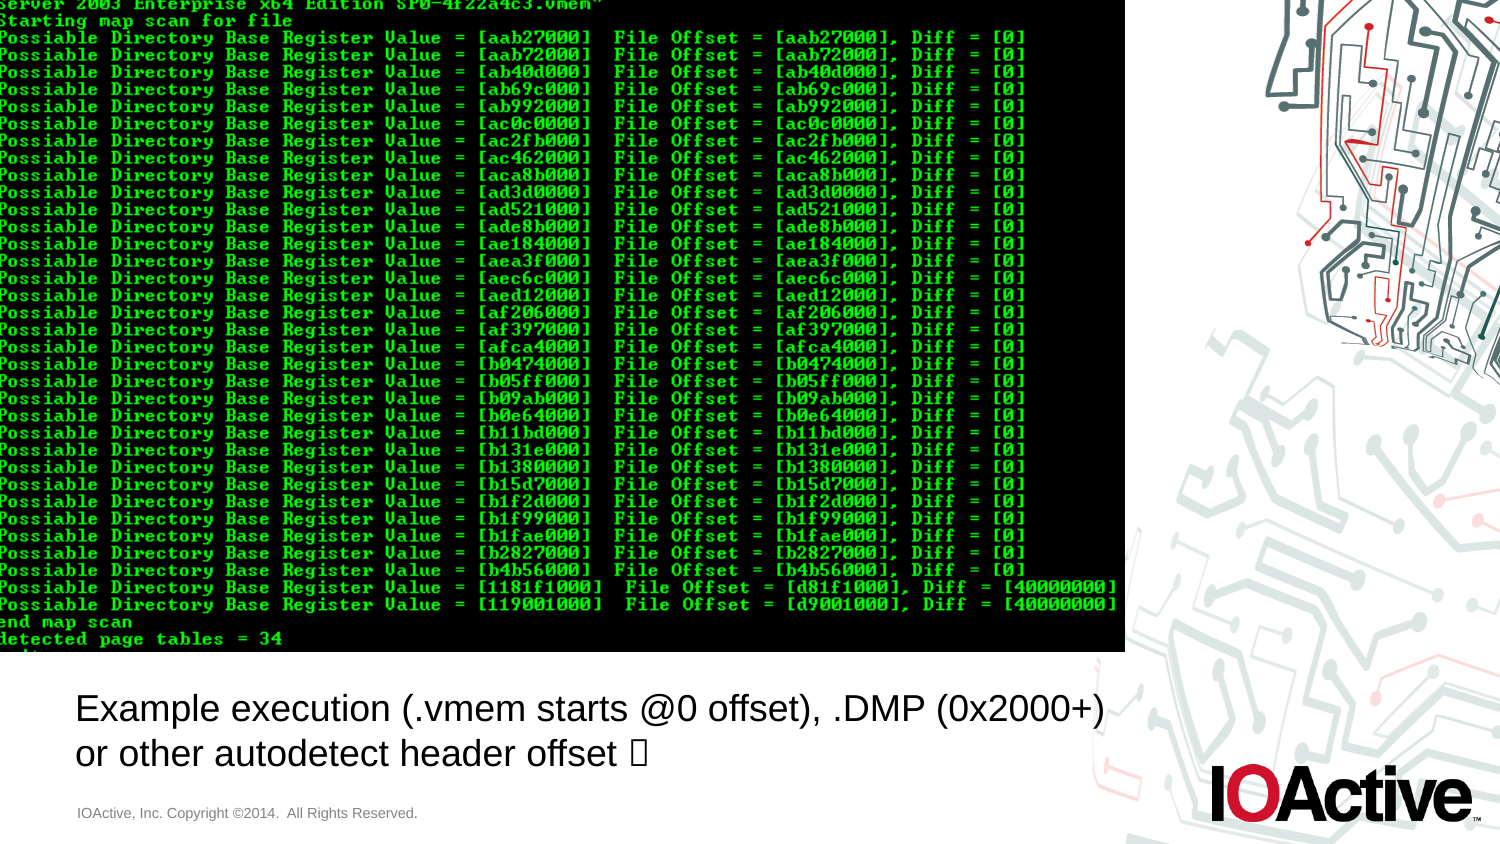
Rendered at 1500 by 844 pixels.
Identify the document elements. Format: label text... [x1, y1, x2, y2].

list Example execution (.vmem starts @0 offset), .DMP (0x2000+) or other autodetect header offset  [75, 684, 1125, 785]
picture [0, 0, 1500, 844]
